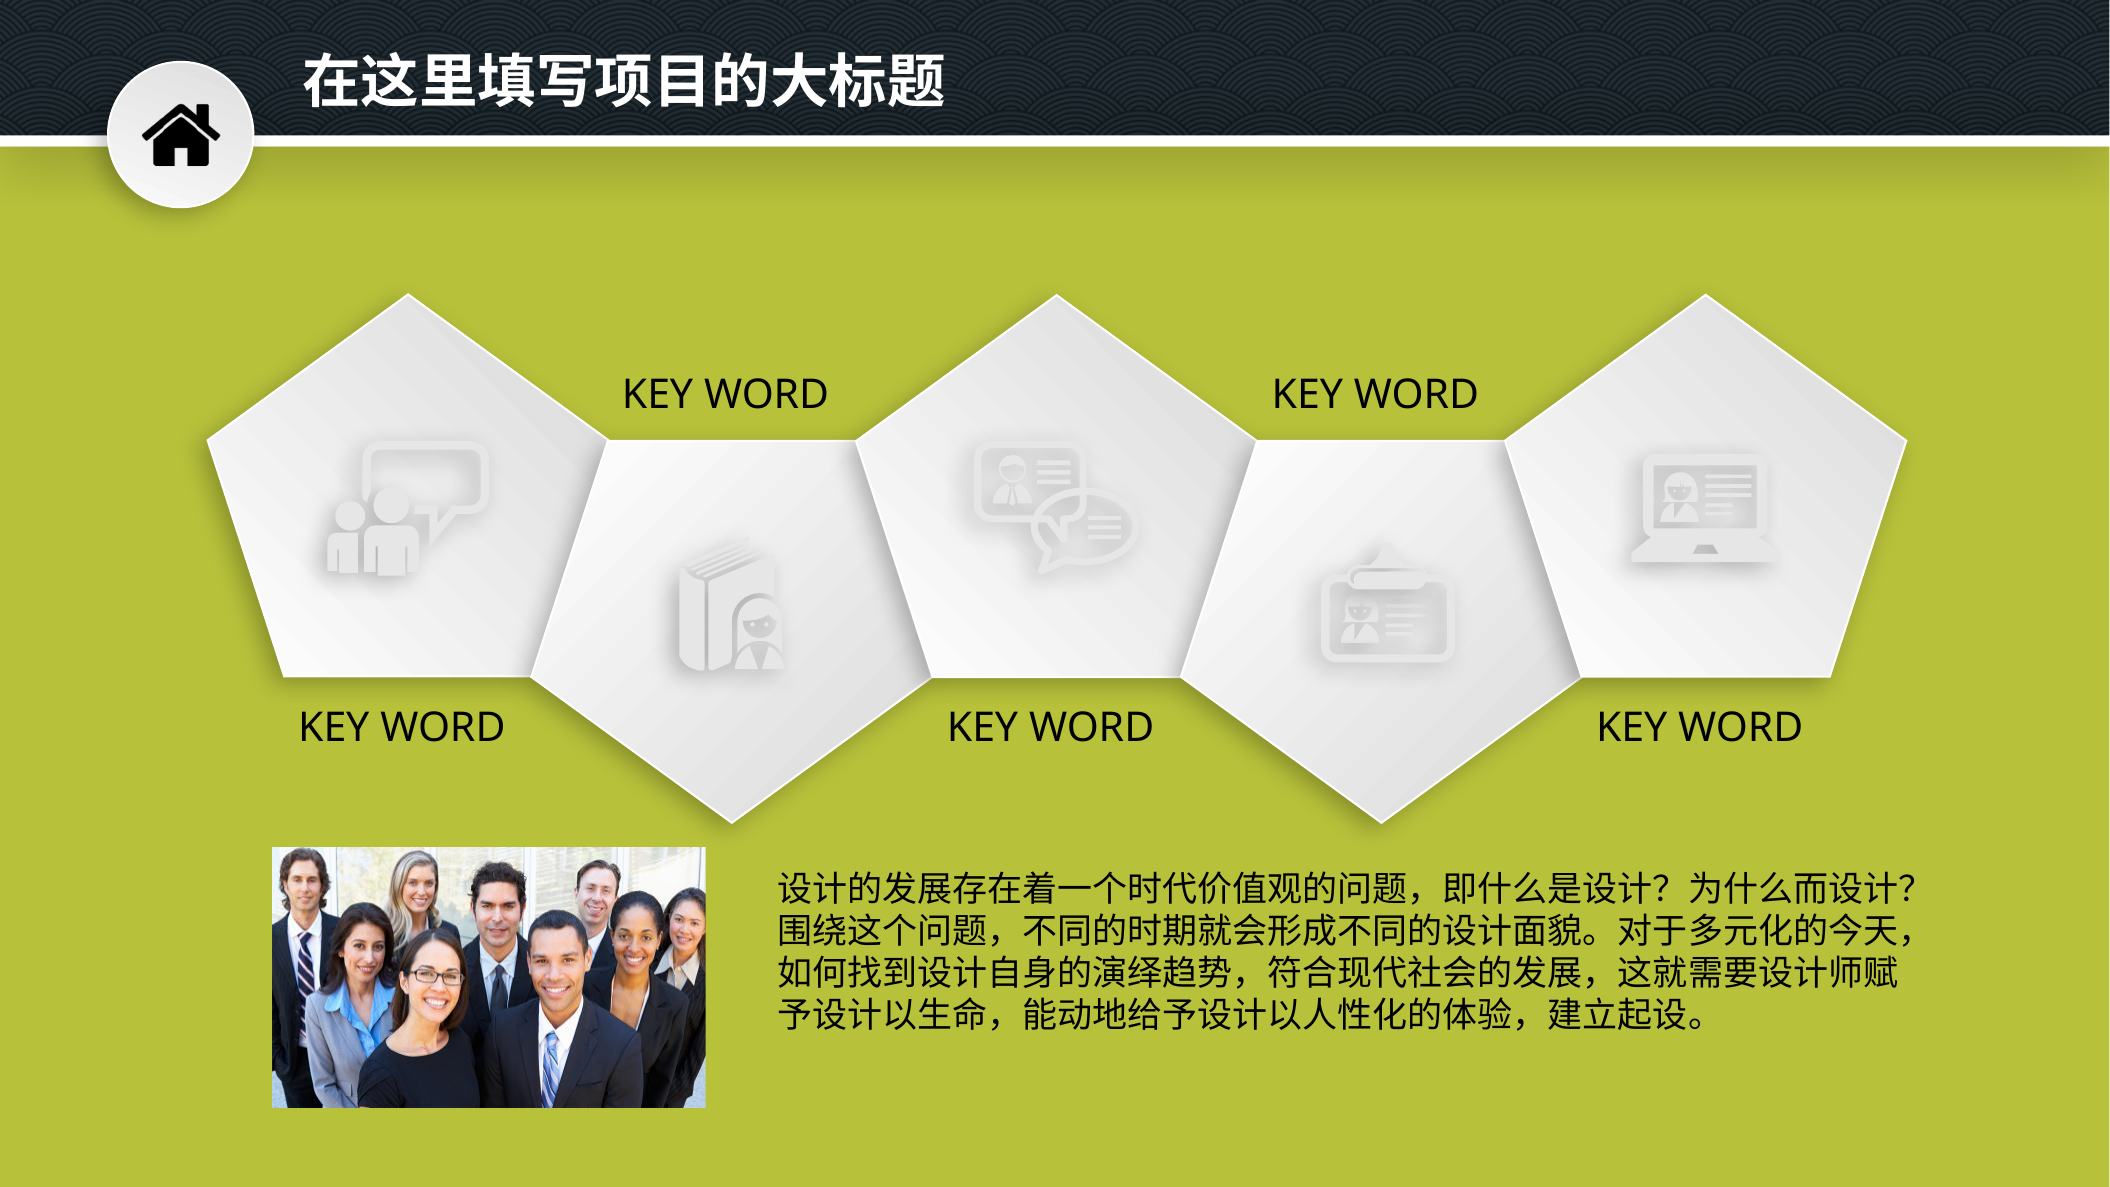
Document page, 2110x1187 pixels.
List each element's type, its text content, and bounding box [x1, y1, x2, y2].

text_box KEY WORD [283, 692, 521, 757]
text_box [1180, 440, 1582, 823]
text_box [107, 61, 254, 208]
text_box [1504, 294, 1907, 677]
text_box KEY WORD [1582, 692, 1819, 757]
text_box KEY WORD [609, 359, 845, 424]
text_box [856, 295, 1258, 678]
text_box 在这里填写项目的大标题 [276, 36, 972, 122]
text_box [207, 294, 609, 677]
picture [0, 0, 2110, 1187]
text_box [271, 847, 707, 1109]
text_box KEY WORD [1258, 359, 1494, 424]
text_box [531, 440, 933, 823]
text_box 设计的发展存在着一个时代价值观的问题，即什么是设计？为什么而设计？围绕这个问题，不同的时期就会形成不同的设计面貌。对于多元化的今天，如何找到设计自身的演绎趋势，符合现代社会的发展，这就需要设计师赋予设计以生命，能动地给予设计以人性化的体验，建立起设。 [762, 859, 1919, 1042]
text_box KEY WORD [933, 692, 1169, 757]
